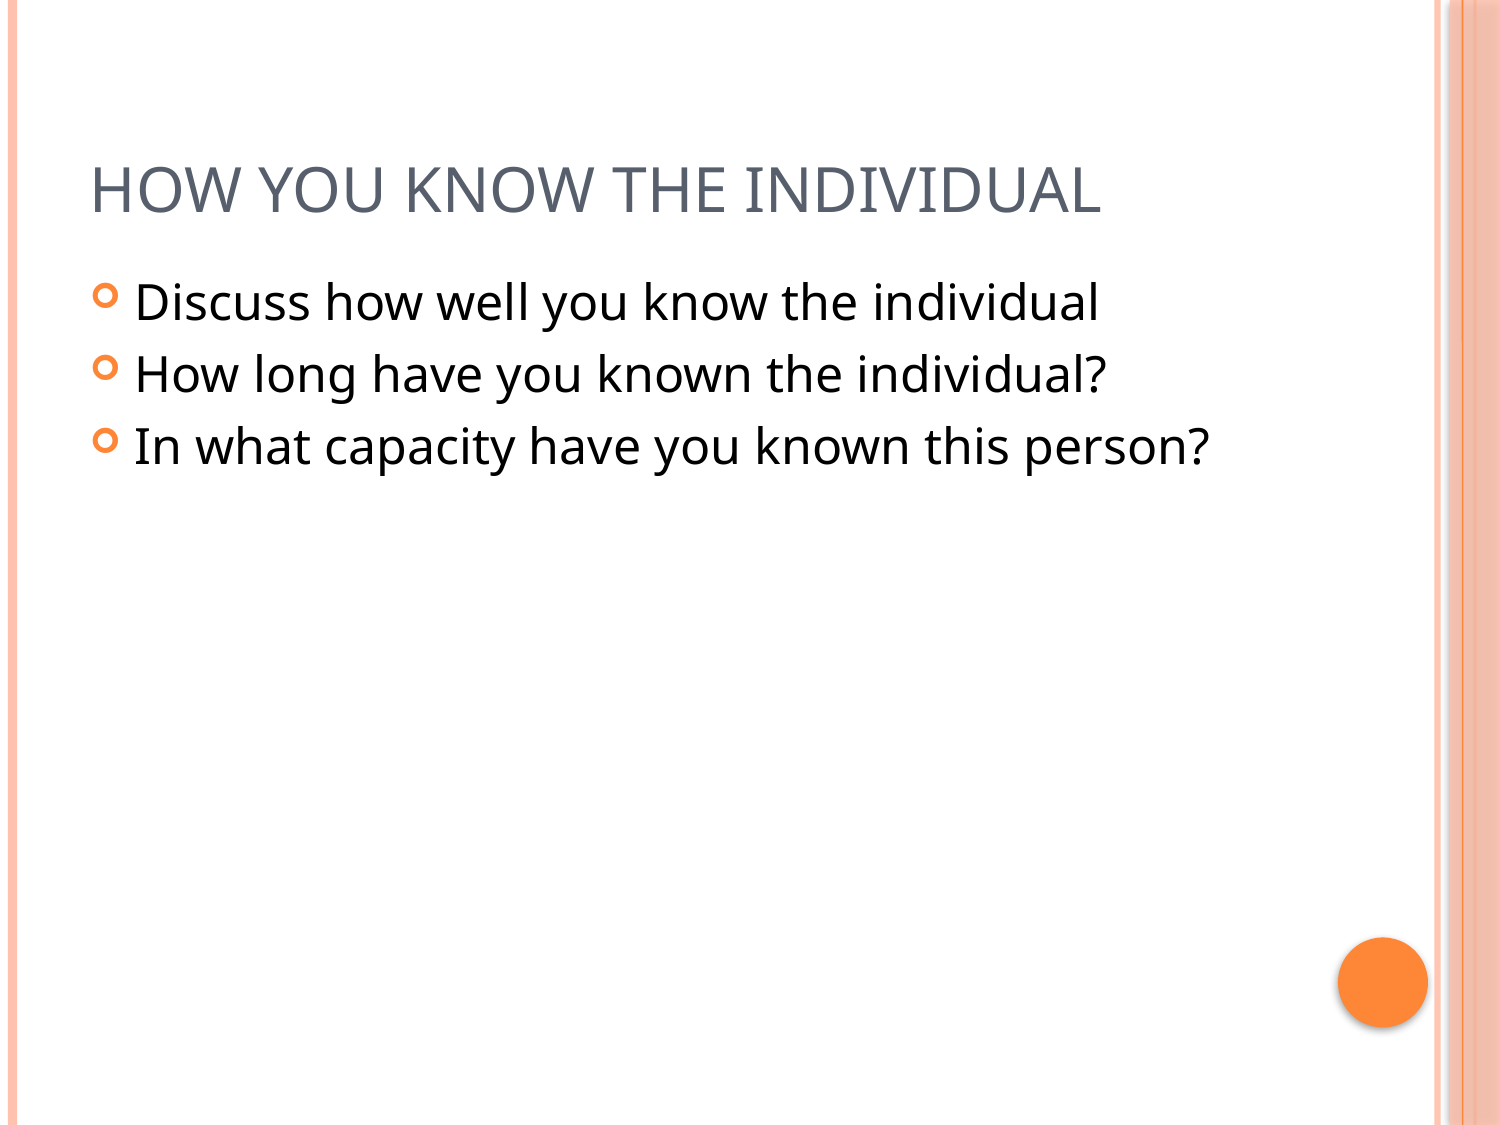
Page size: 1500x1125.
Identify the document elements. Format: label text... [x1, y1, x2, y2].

list Discuss how well you know the individual How long have you known the individual? In what capacity have you known this person? [75, 262, 1300, 1062]
title How you know the individual [75, 45, 1300, 233]
